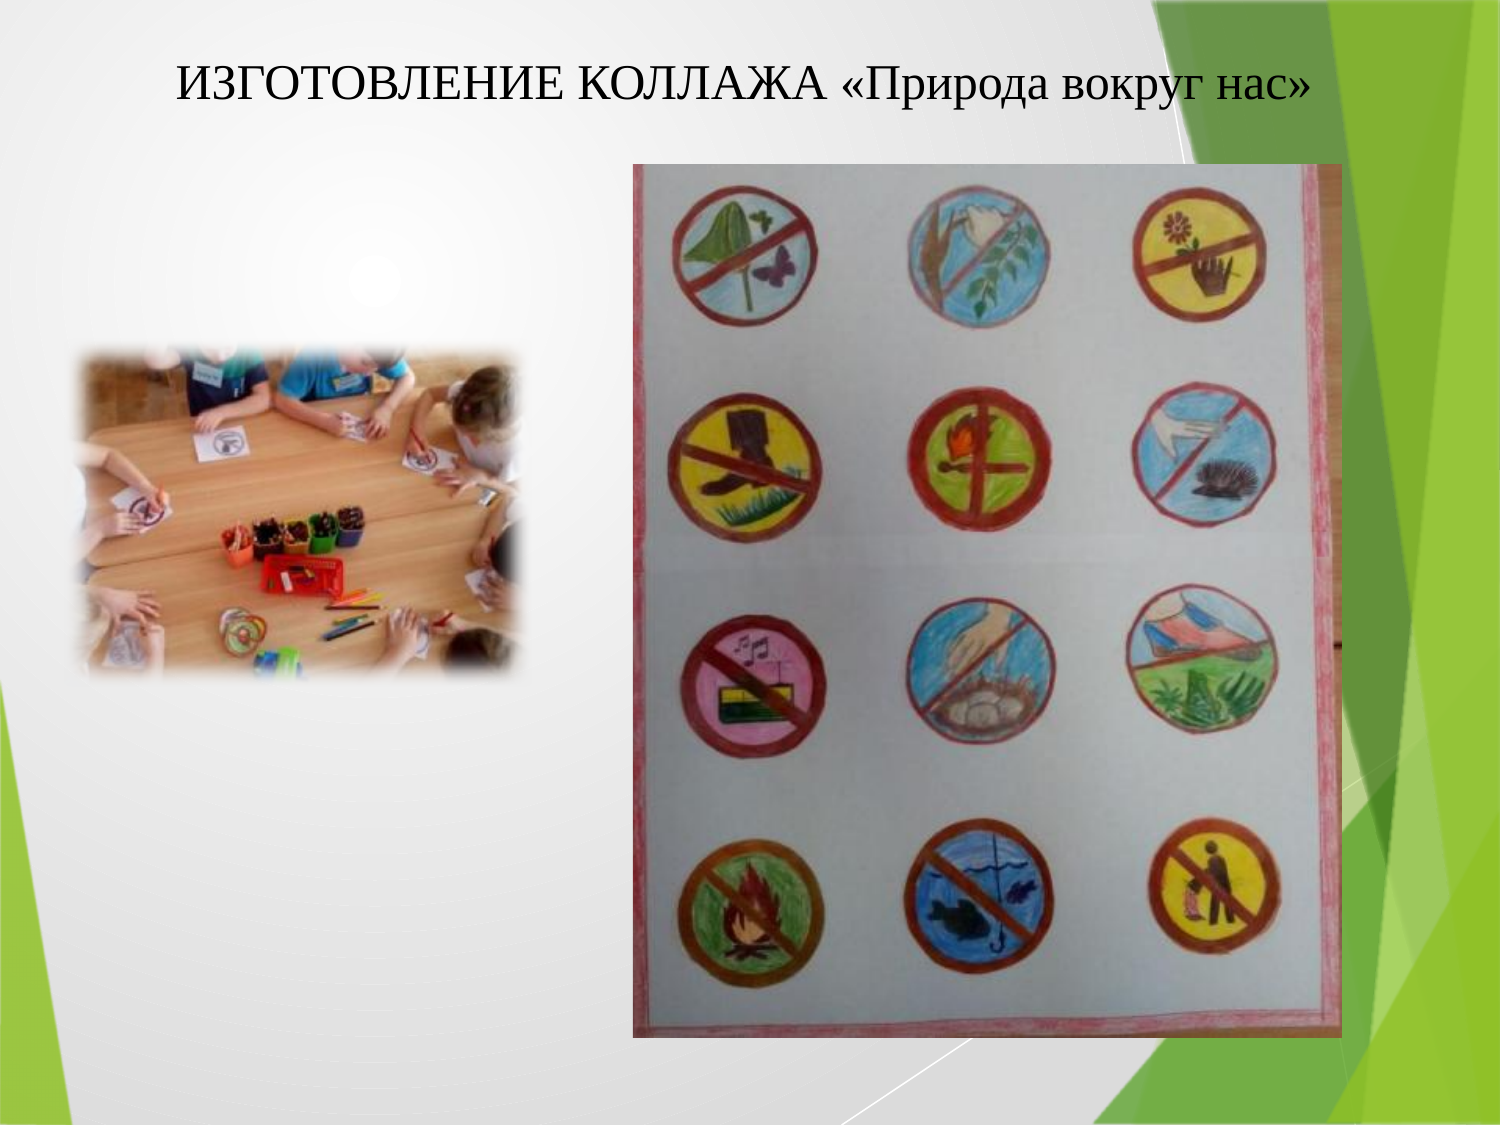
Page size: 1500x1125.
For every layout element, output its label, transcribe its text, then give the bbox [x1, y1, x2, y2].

picture [632, 164, 1347, 1038]
picture [67, 340, 530, 686]
text_box ИЗГОТОВЛЕНИЕ КОЛЛАЖА «Природа вокруг нас» [41, 42, 1447, 118]
